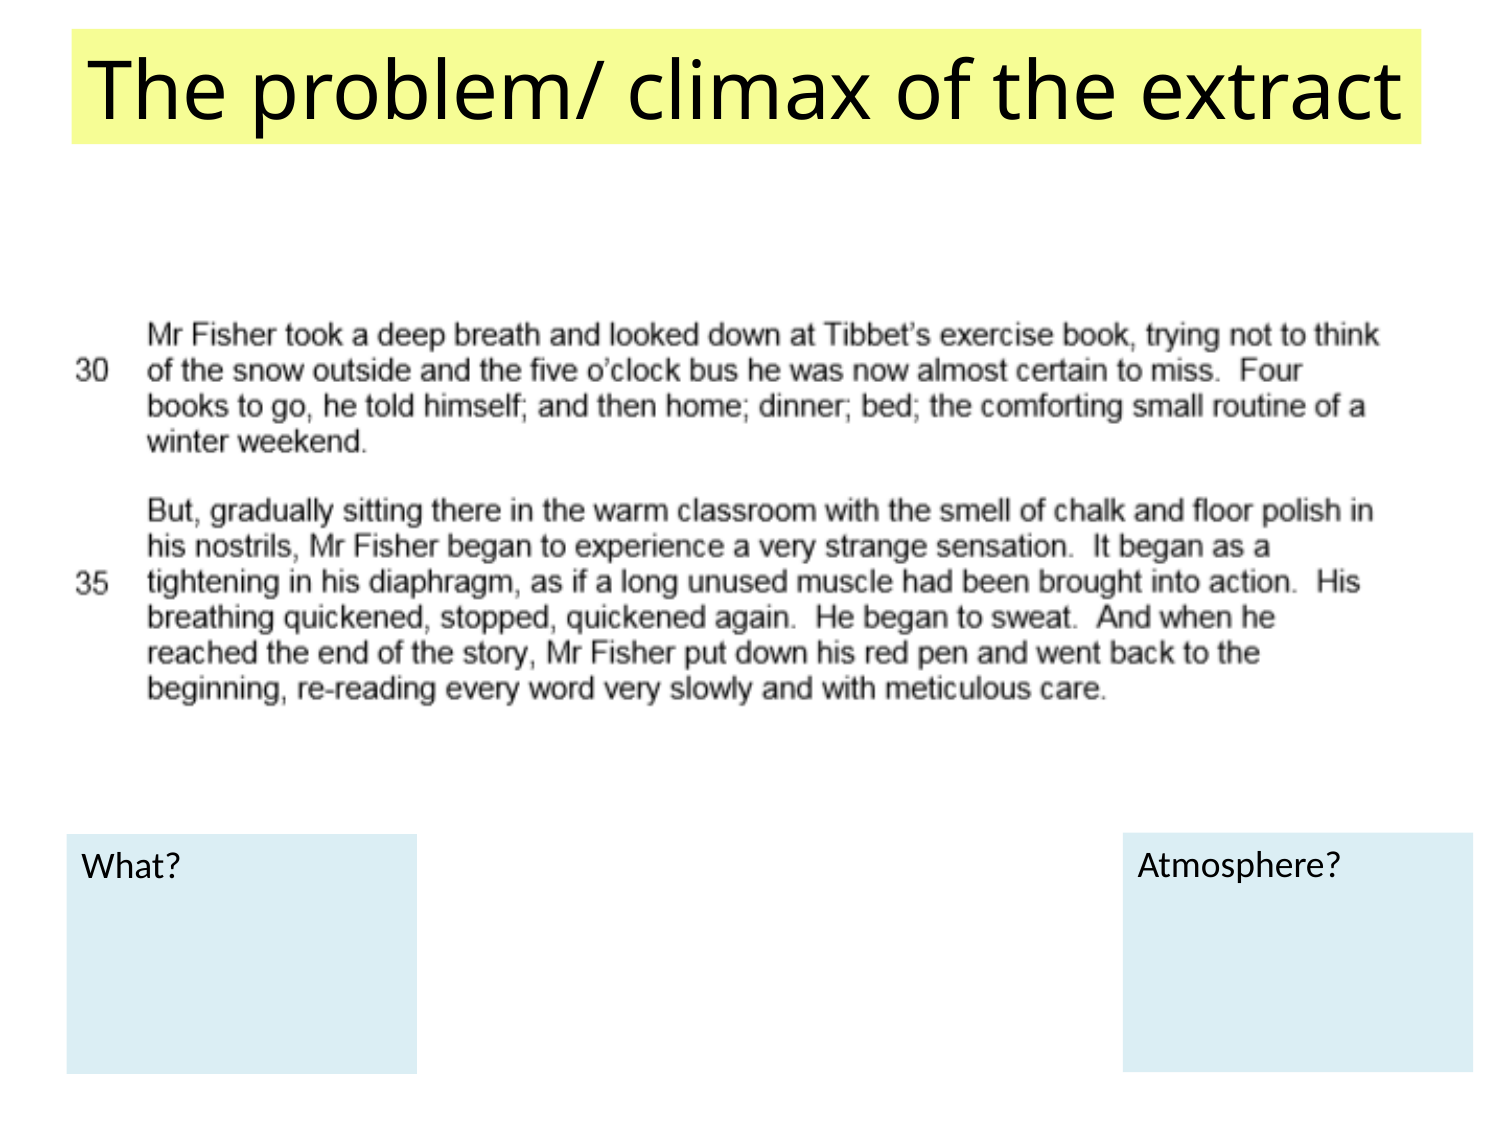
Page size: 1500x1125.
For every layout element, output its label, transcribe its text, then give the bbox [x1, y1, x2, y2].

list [10, 292, 1426, 765]
text_box The problem/ climax of the extract [71, 28, 1422, 145]
text_box What? [66, 834, 417, 1074]
text_box Atmosphere? [1122, 832, 1474, 1073]
